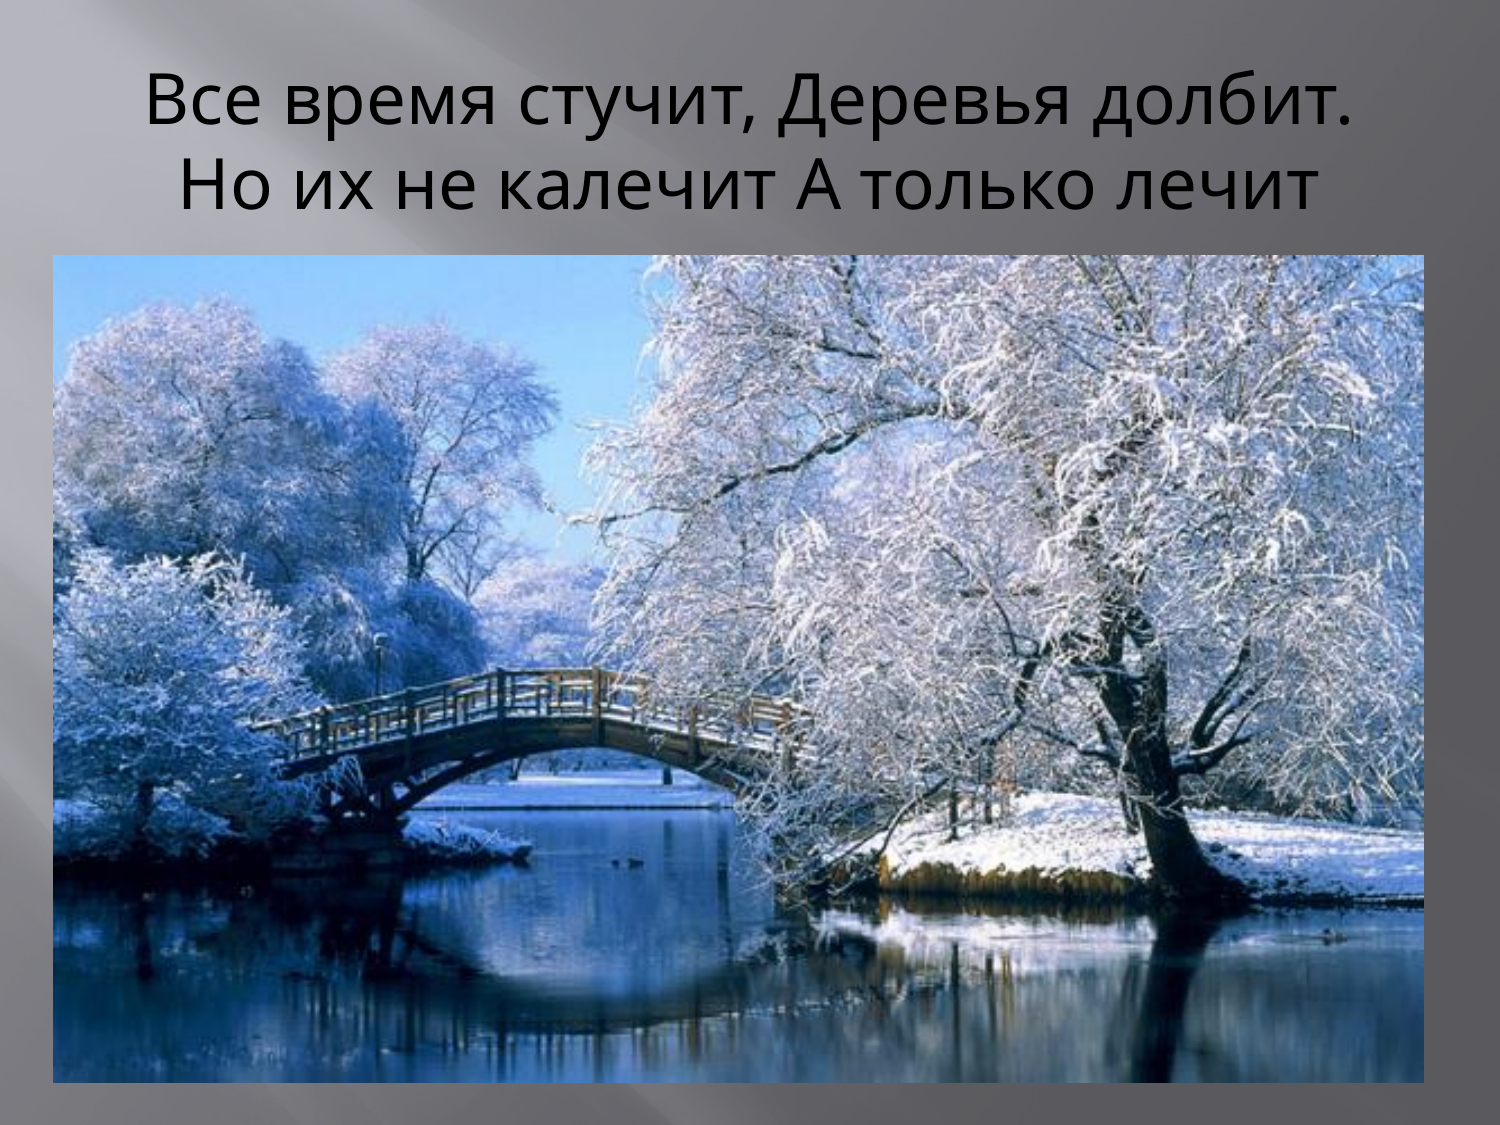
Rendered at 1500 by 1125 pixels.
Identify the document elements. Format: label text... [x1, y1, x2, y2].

picture [52, 255, 1424, 1083]
title Все время стучит, Деревья долбит. Но их не калечит А только лечит [75, 45, 1425, 233]
